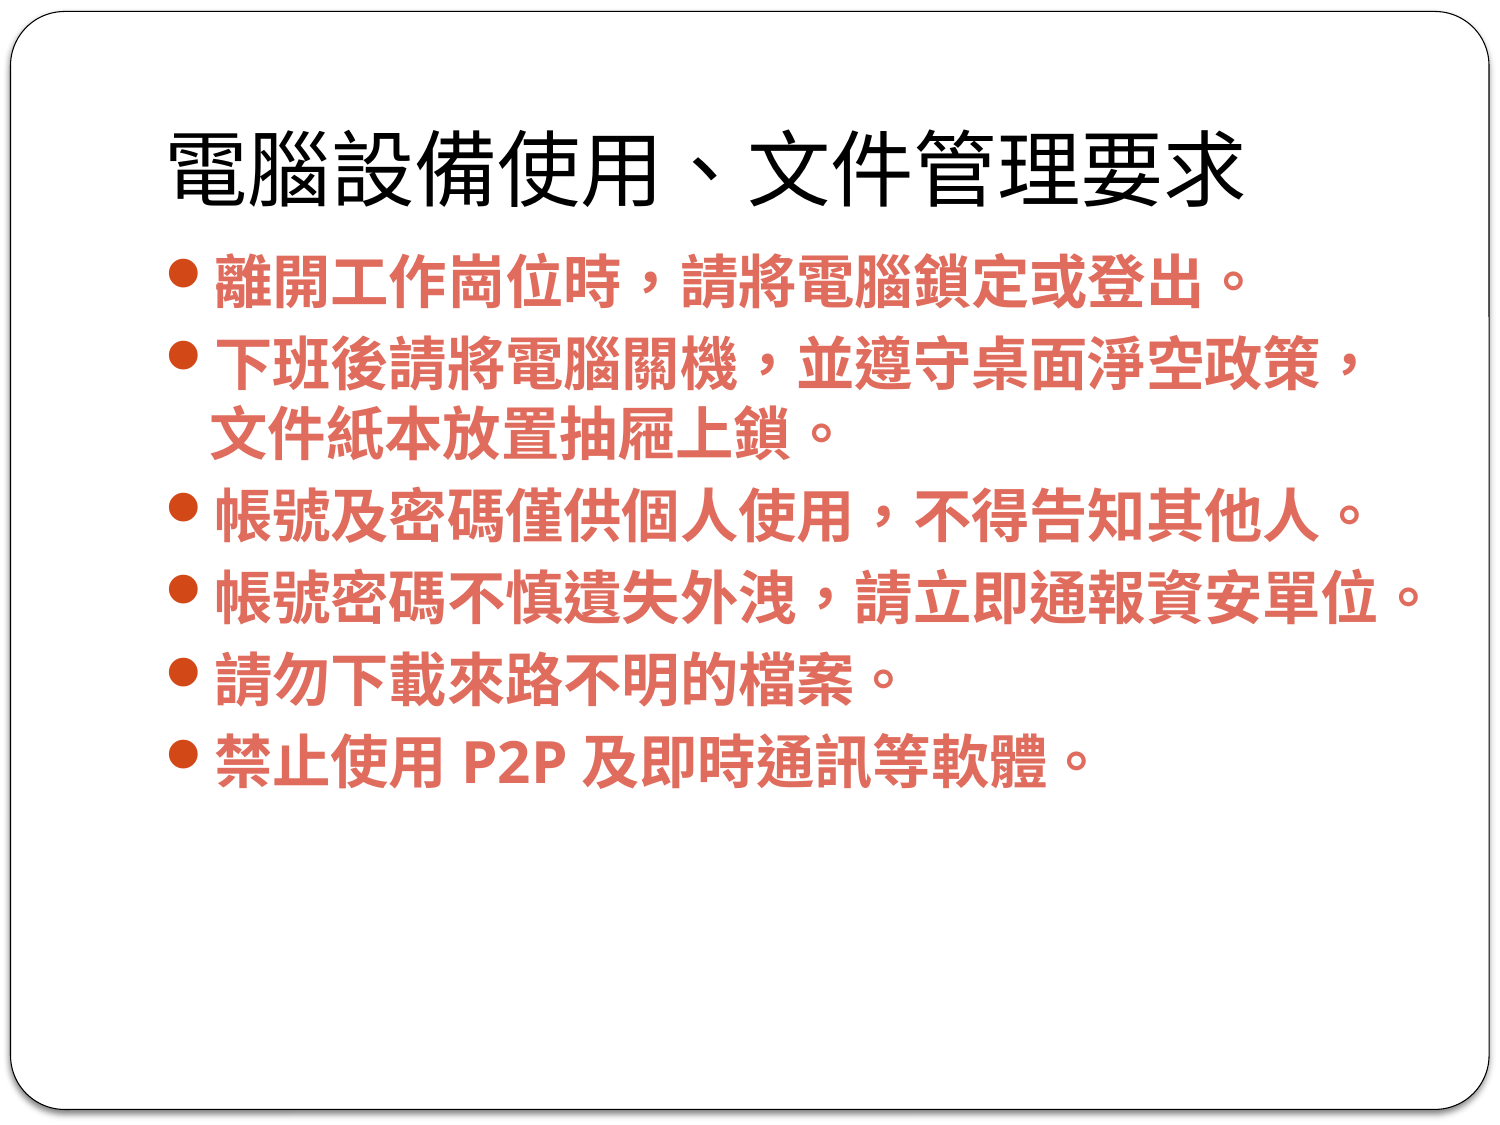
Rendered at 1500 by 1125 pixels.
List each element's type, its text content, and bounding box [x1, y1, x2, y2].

list 離開工作崗位時，請將電腦鎖定或登出。 下班後請將電腦關機，並遵守桌面淨空政策，文件紙本放置抽屜上鎖。 帳號及密碼僅供個人使用，不得告知其他人。 帳號密碼不慎遺失外洩，請立即通報資安單位。 請勿下載來路不明的檔案。 禁止使用P2P及即時通訊等軟體。 [150, 237, 1425, 988]
title 電腦設備使用、文件管理要求 [150, 45, 1425, 233]
